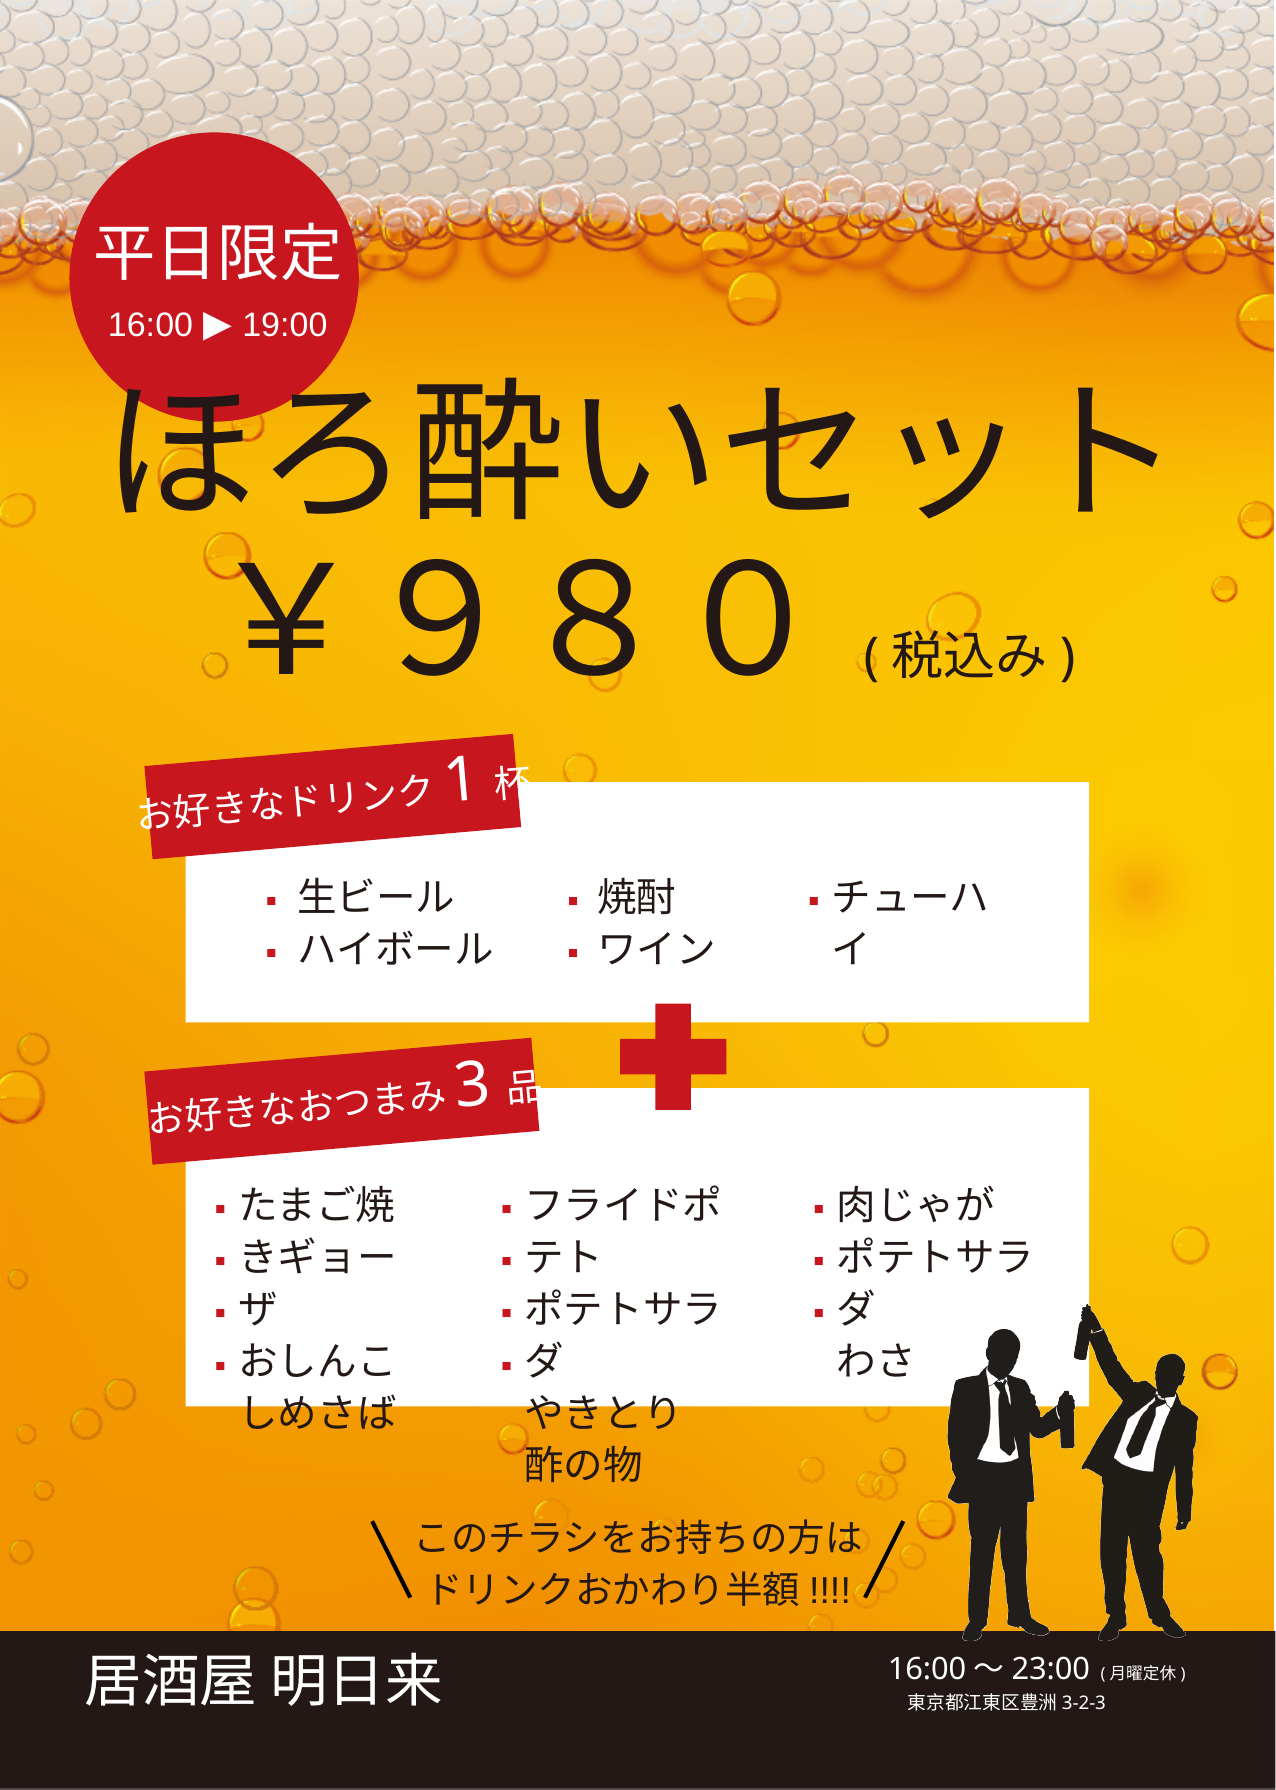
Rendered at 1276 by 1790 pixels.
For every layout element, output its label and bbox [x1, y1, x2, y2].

text_box [553, 850, 867, 974]
text_box [147, 742, 518, 844]
text_box [793, 850, 1040, 922]
text_box [619, 1003, 727, 1110]
text_box [799, 1158, 1079, 1341]
text_box [147, 1047, 536, 1149]
text_box [486, 1158, 767, 1394]
picture [0, 0, 1276, 1790]
text_box [200, 1158, 447, 1394]
text_box [251, 850, 581, 981]
